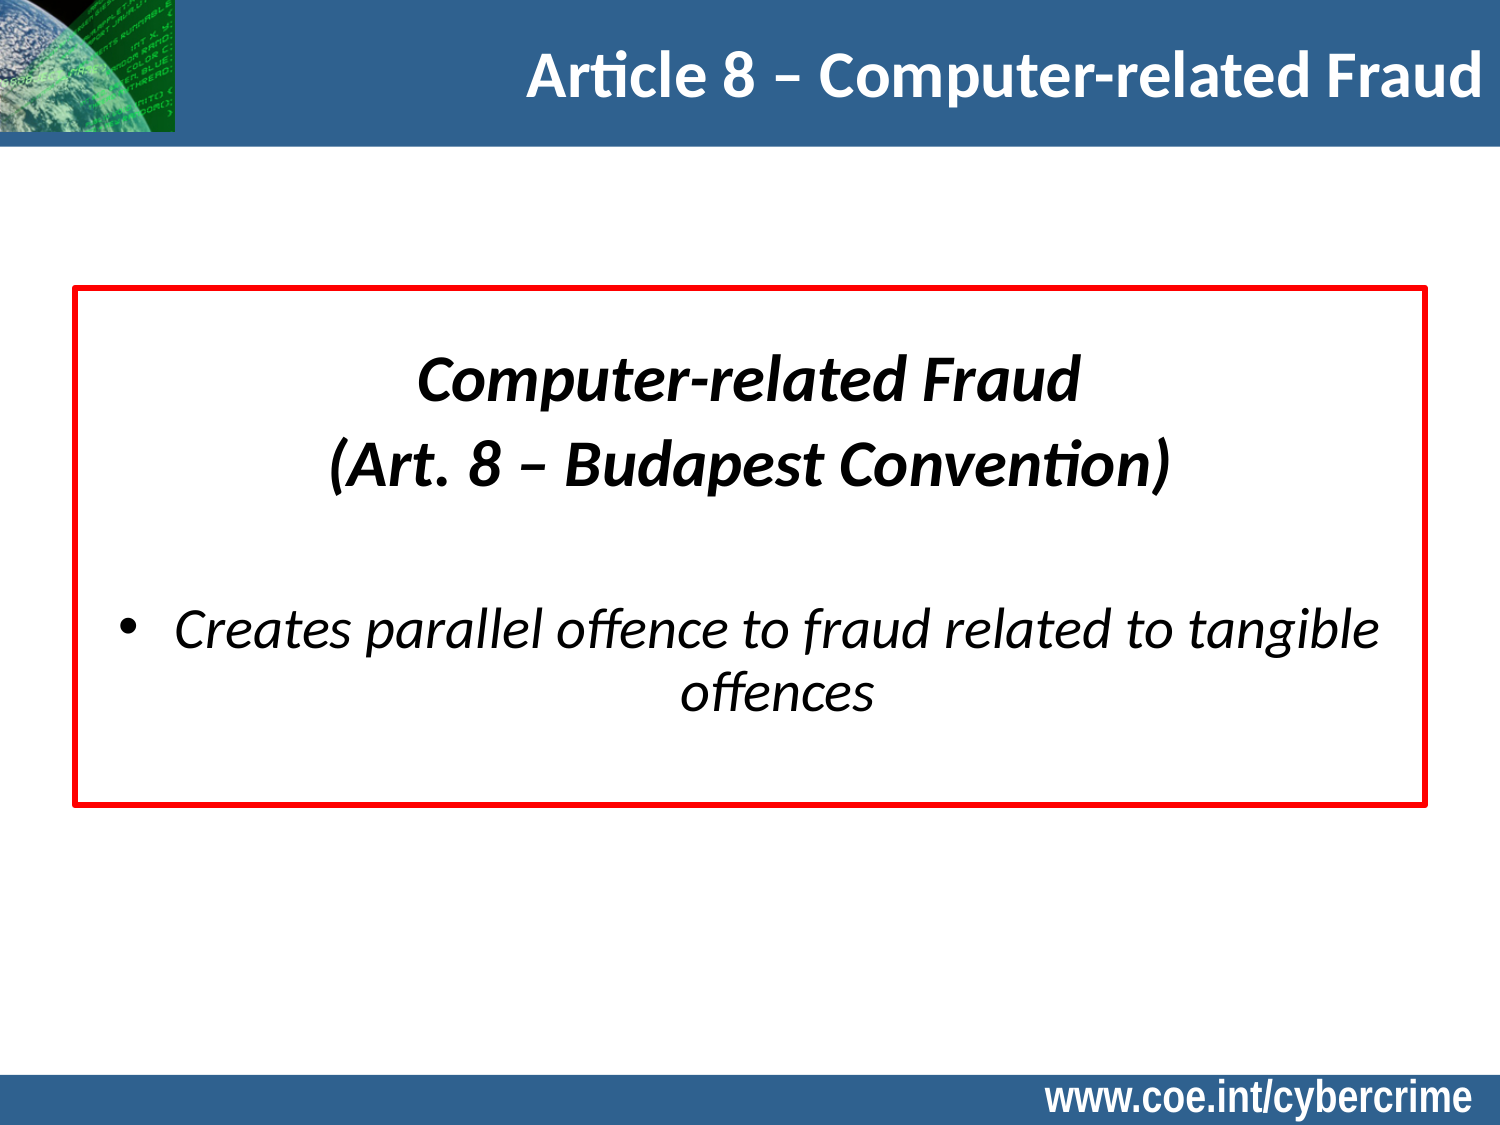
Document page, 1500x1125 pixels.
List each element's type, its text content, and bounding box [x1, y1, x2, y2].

text_box Article 8 – Computer-related Fraud [0, 0, 1500, 149]
picture [0, 0, 175, 132]
text_box Computer-related Fraud (Art. 8 – Budapest Convention) Creates parallel offence to fraud related to tangible offences [74, 287, 1425, 806]
text_box [0, 1073, 1030, 1125]
text_box www.coe.int/cybercrime [1030, 1059, 1500, 1125]
